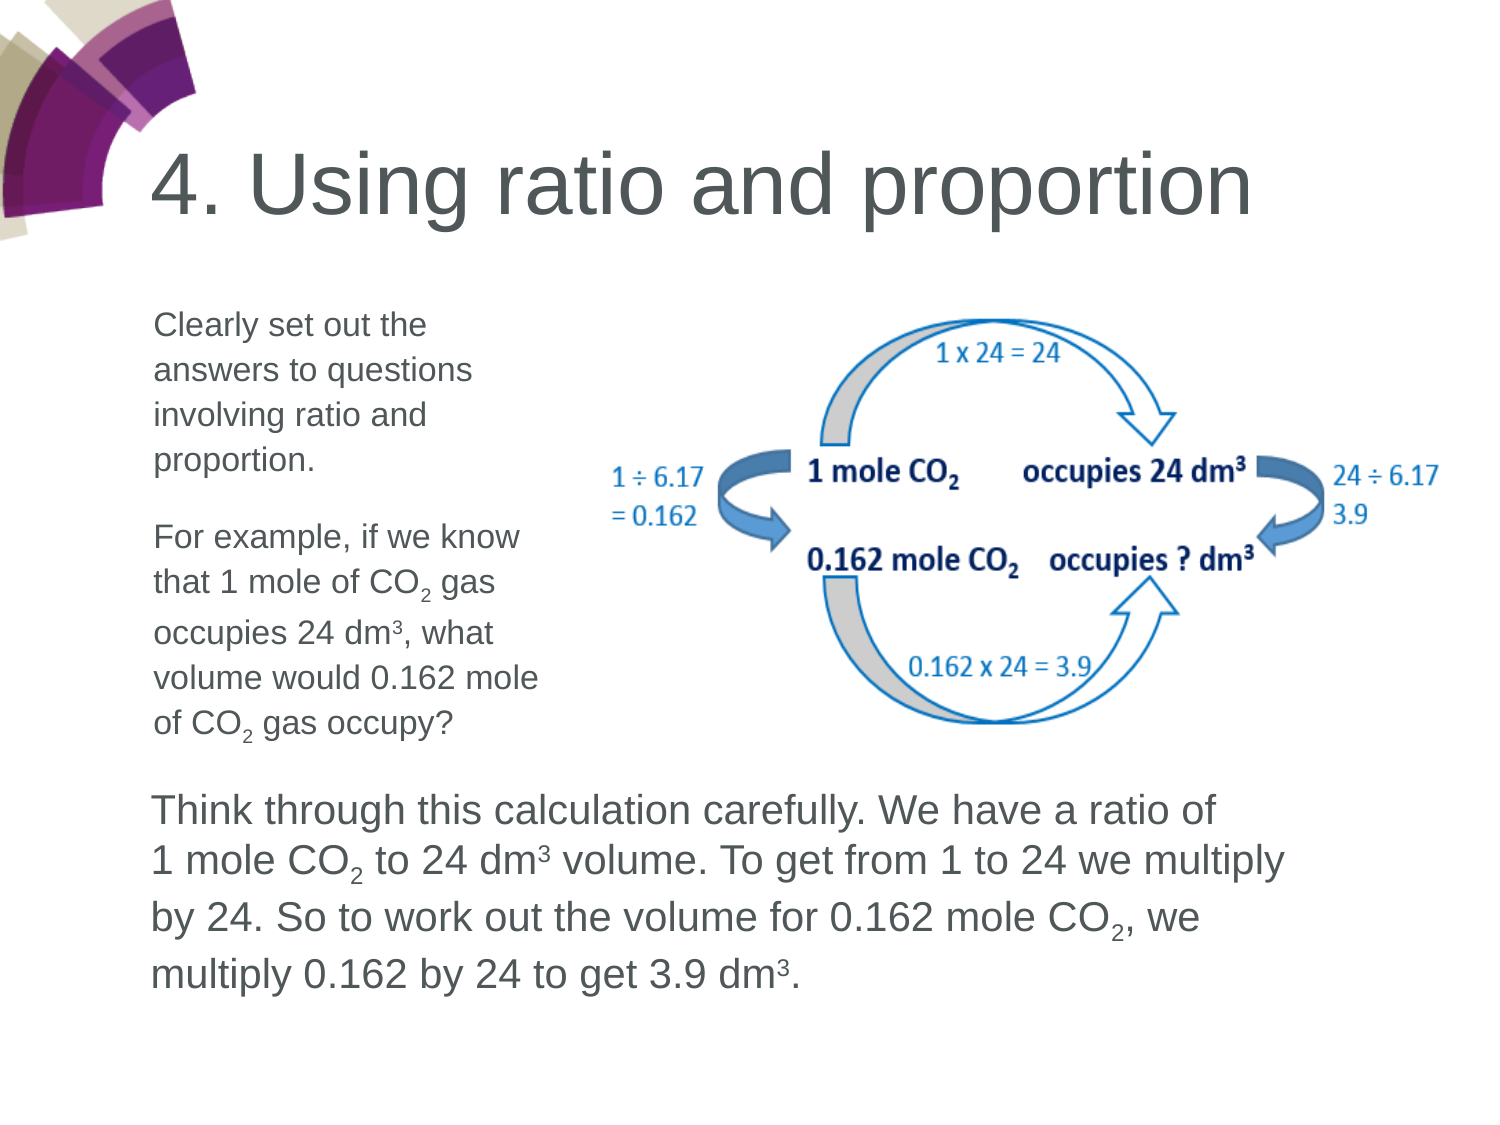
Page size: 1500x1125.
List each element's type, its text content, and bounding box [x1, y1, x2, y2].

text_box Think through this calculation carefully. We have a ratio of 1 mole CO2 to 24 dm3 volume. To get from 1 to 24 we multiply by 24. So to work out the volume for 0.162 mole CO2, we multiply 0.162 by 24 to get 3.9 dm3. [135, 775, 1315, 1009]
list Clearly set out the answers to questions involving ratio and proportion. For example, if we know that 1 mole of CO2 gas occupies 24 dm3, what volume would 0.162 mole of CO2 gas occupy? [138, 290, 561, 775]
picture [0, 0, 1500, 1125]
list 4. Using ratio and proportion [135, 119, 1282, 297]
